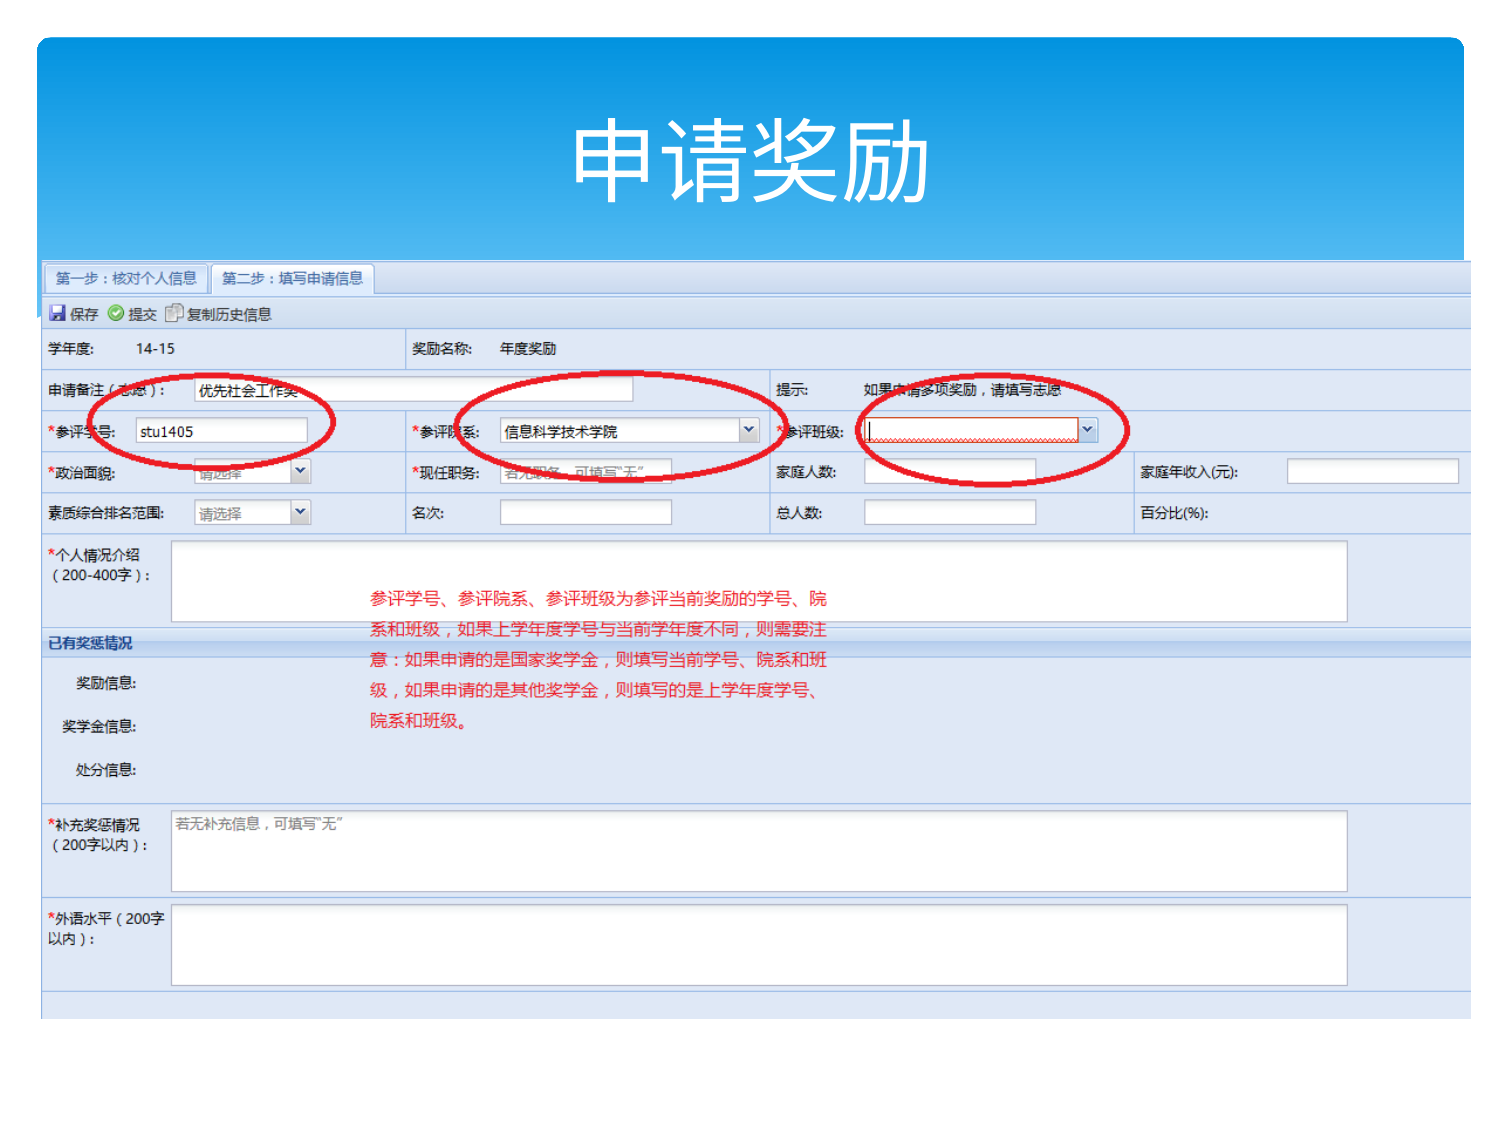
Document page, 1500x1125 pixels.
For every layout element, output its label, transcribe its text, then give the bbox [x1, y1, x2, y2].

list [41, 260, 1471, 1019]
title 申请奖励 [75, 55, 1425, 259]
